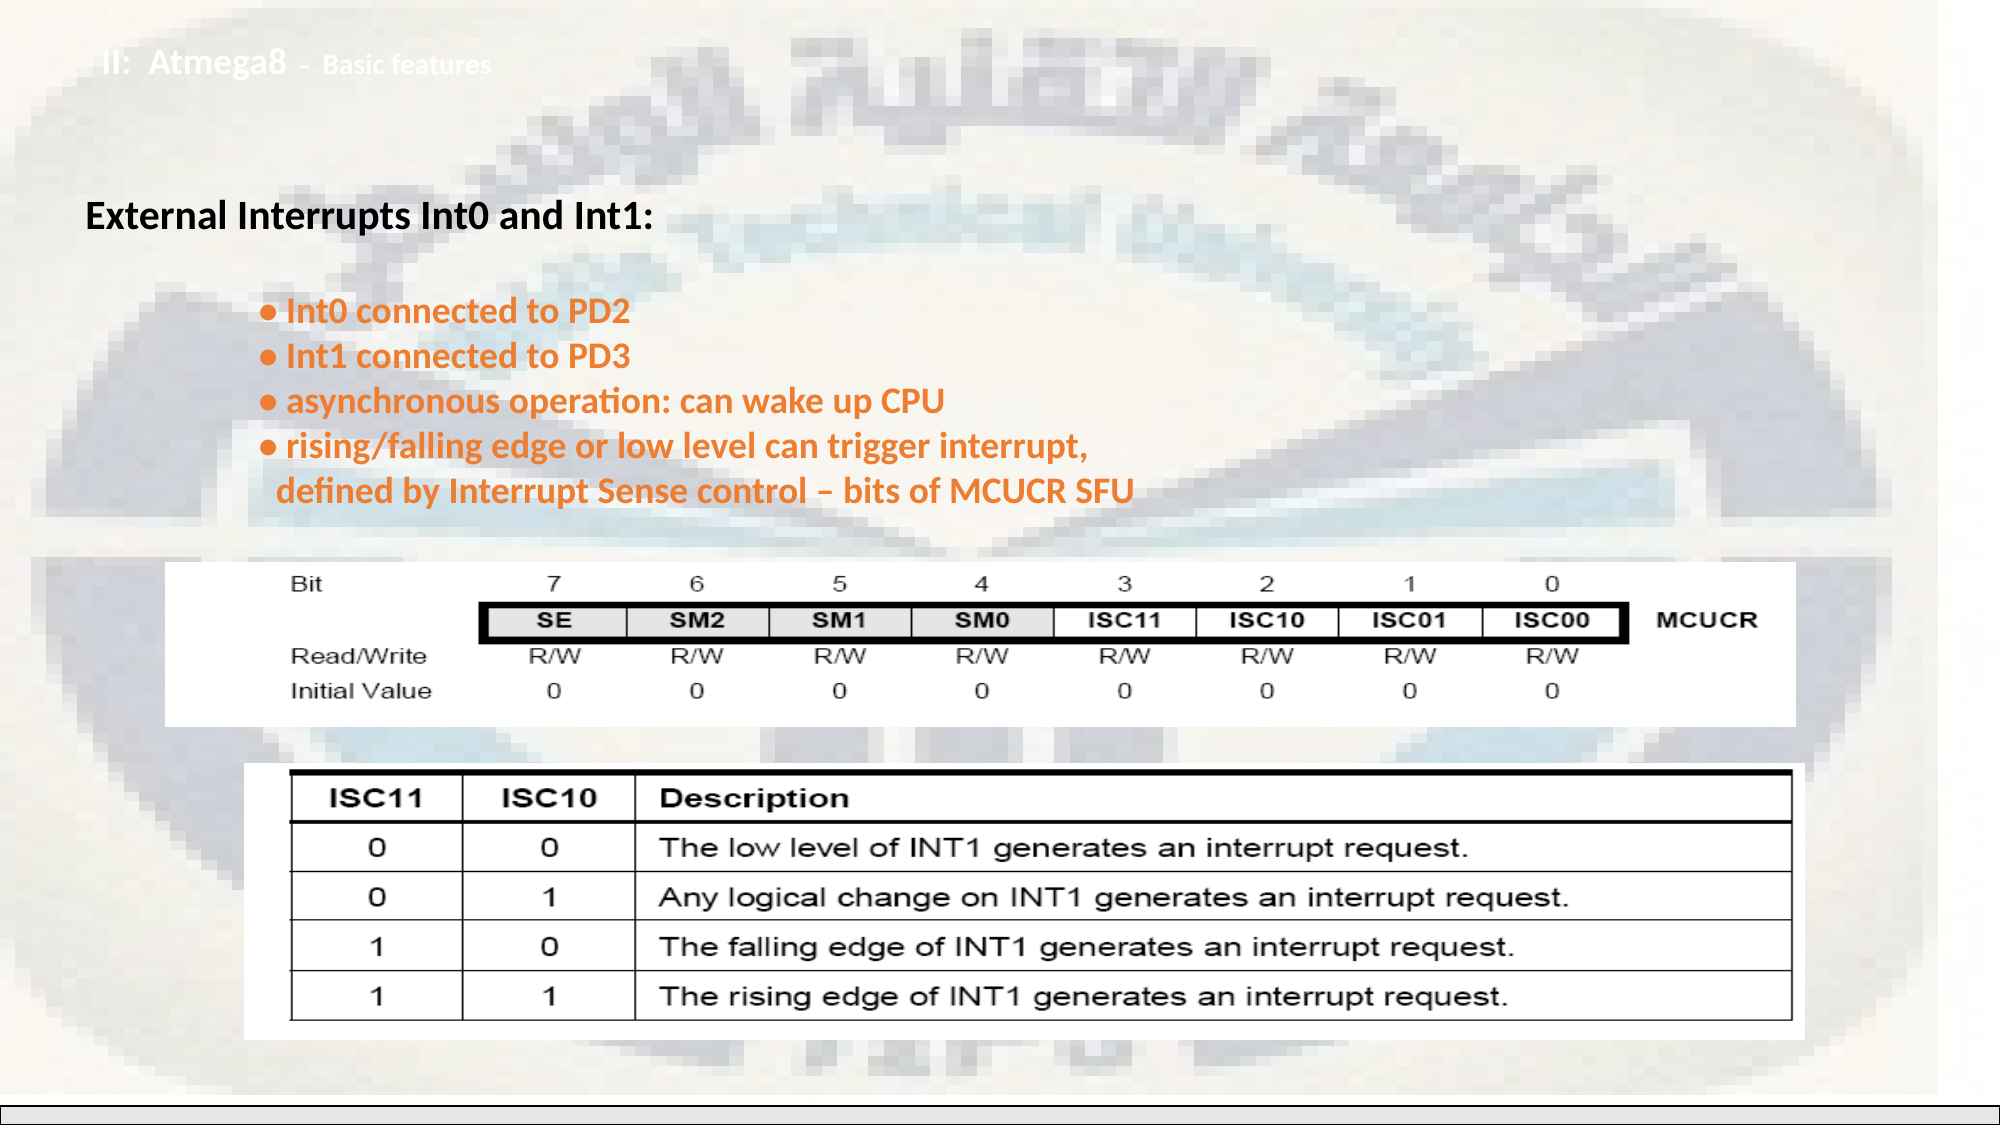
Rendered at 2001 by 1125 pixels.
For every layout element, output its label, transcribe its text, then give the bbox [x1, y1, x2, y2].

text_box II: Atmega8 – Basic features [86, 29, 1457, 90]
picture [244, 763, 1805, 1040]
picture [165, 562, 1796, 728]
text_box [0, 1105, 2000, 1125]
text_box • Int0 connected to PD2 • Int1 connected to PD3 • asynchronous operation: can wake up CPU • rising/falling edge or low level can trigger interrupt, defined by Interrupt Sense control – bits of MCUCR SFU [244, 278, 1945, 519]
text_box Label Operator Operand[s] ;Comment INIT: mov ax, bx ; Copy contents of bx into ax Label - INIT: Operator - mov Operands - ax and bx Comment - alphanumeric string between ; and \n Not case sensitive Unlike other assemblers, destination operand is first mov is the mnemonic that the assembler translates into an opcode [0, 0, 2000, 1105]
text_box External Interrupts Int0 and Int1: [70, 180, 1930, 291]
